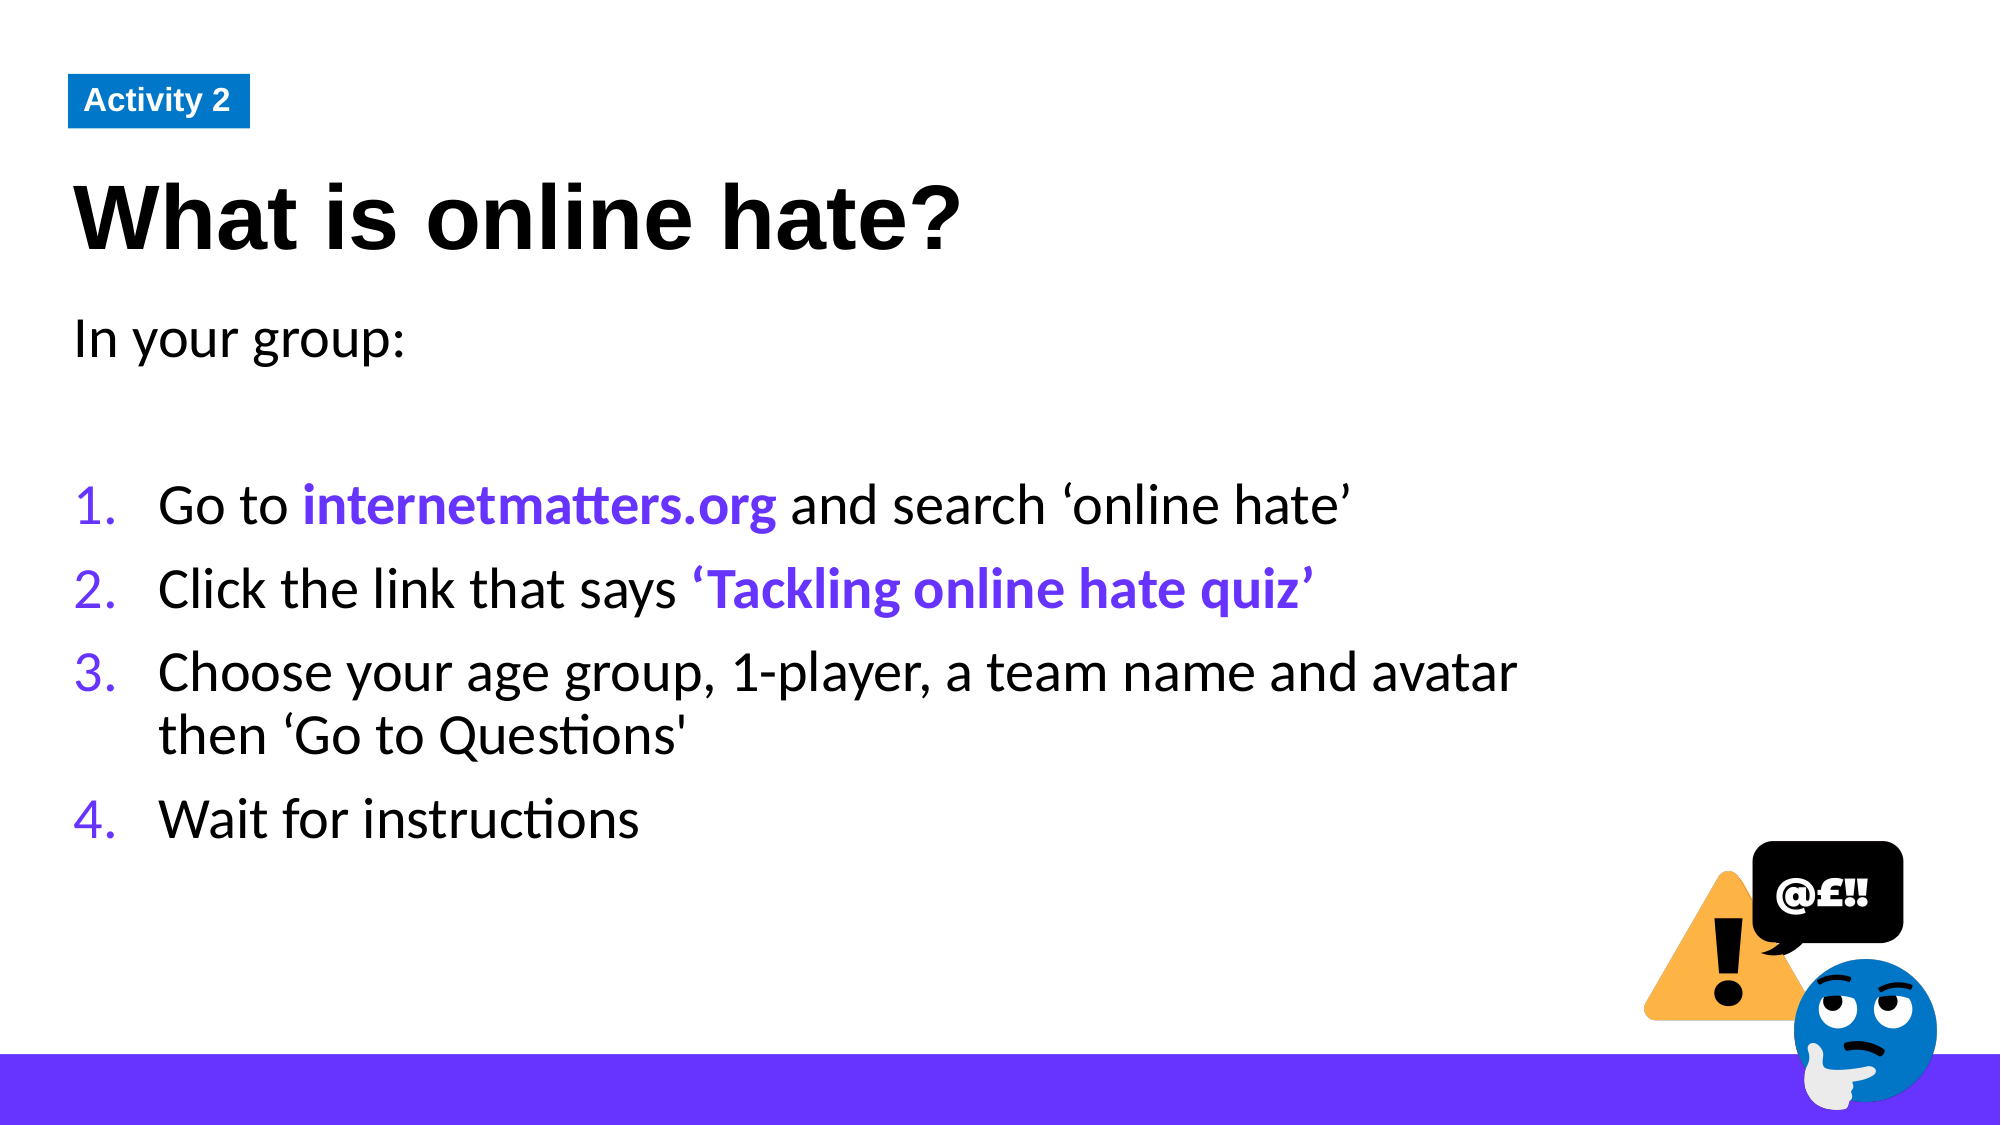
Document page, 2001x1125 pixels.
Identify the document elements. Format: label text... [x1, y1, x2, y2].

picture [0, 0, 2000, 1125]
text_box What is online hate? [59, 59, 1857, 278]
list In your group: Go to internetmatters.org and search ‘online hate’ Click the link that says ‘Tackling online hate quiz’ Choose your age group, 1-player, a team name and avatar then ‘Go to Questions' Wait for instructions [59, 299, 1600, 1084]
